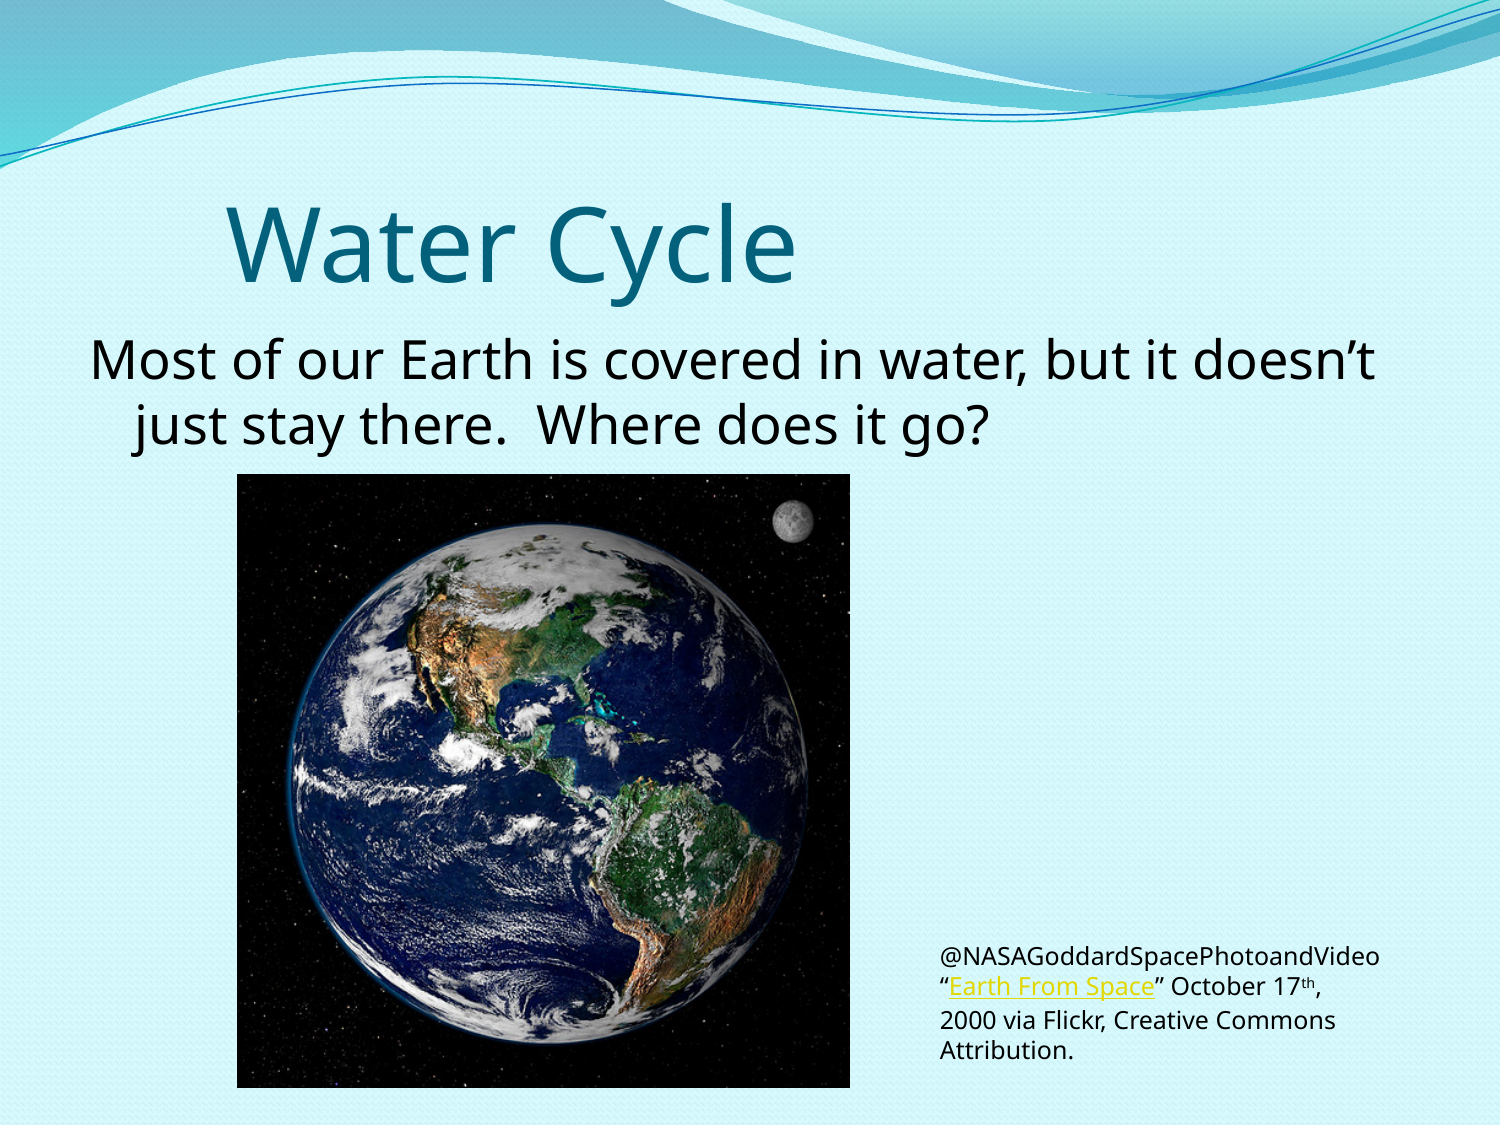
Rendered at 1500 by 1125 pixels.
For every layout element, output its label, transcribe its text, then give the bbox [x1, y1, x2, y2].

title Water Cycle [75, 115, 1425, 303]
text_box @NASAGoddardSpacePhotoandVideo “Earth From Space” October 17th, 2000 via Flickr, Creative Commons Attribution. [925, 933, 1401, 1117]
picture [236, 474, 851, 1088]
list Most of our Earth is covered in water, but it doesn’t just stay there. Where does it go? [75, 317, 1425, 1038]
